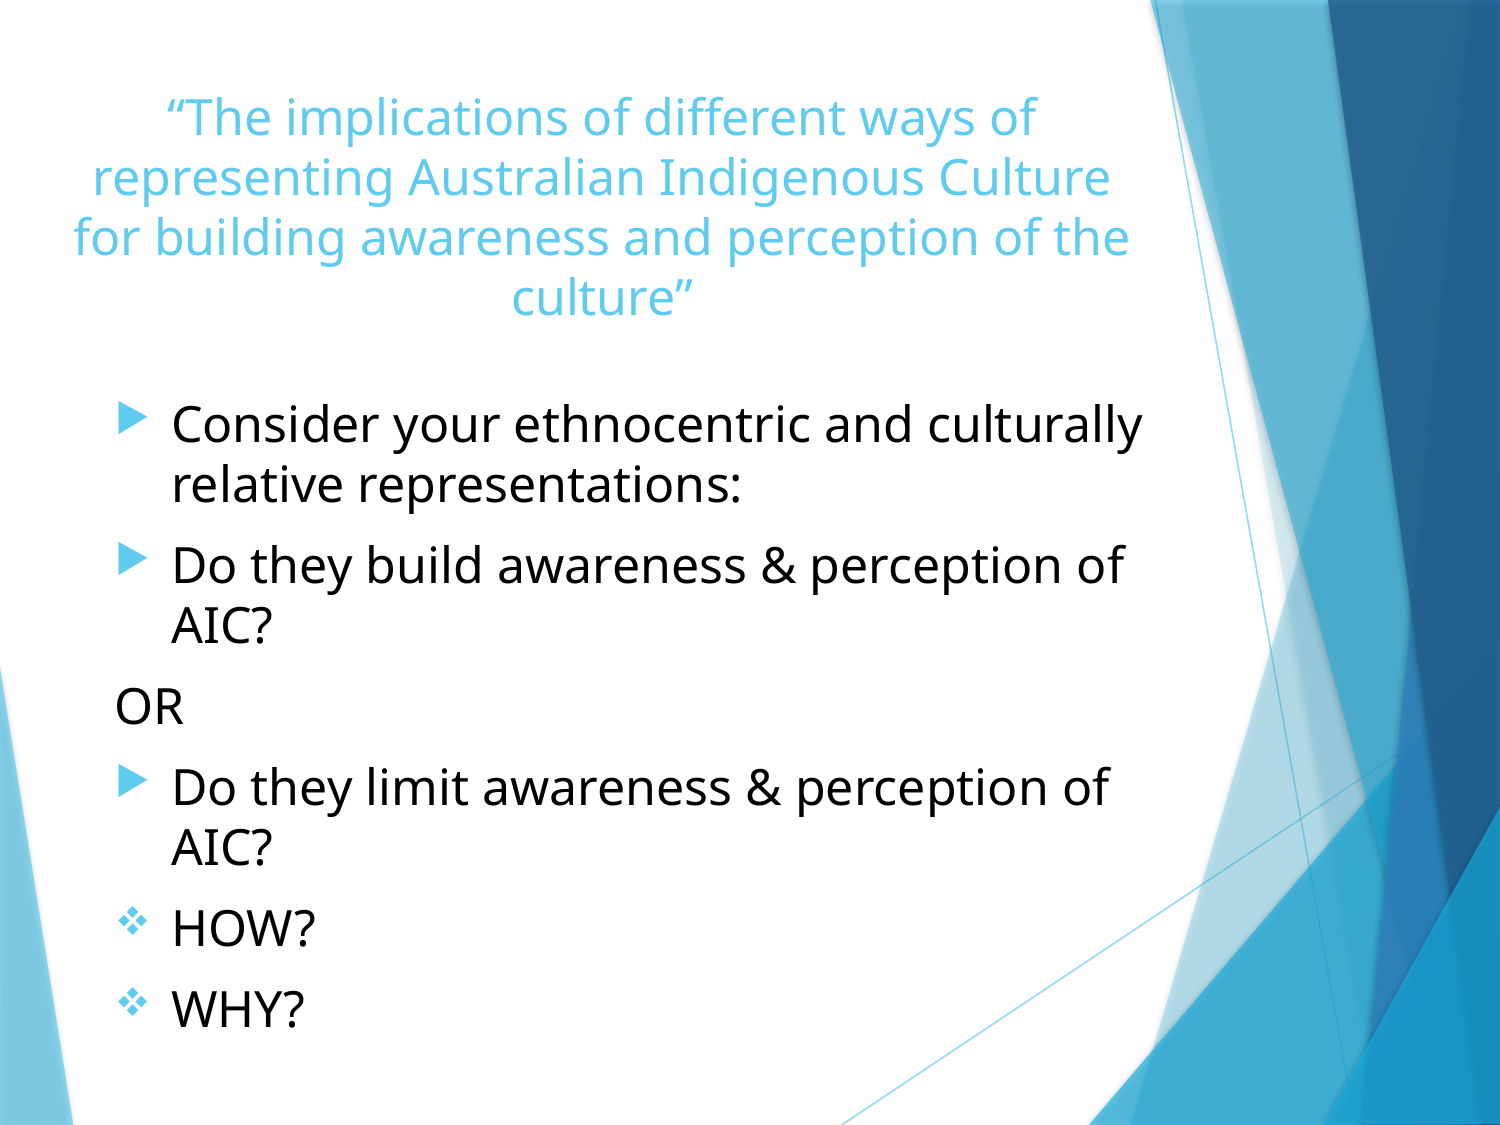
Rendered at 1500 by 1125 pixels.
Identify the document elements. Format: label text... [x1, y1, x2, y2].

title “The implications of different ways of representing Australian Indigenous Culture for building awareness and perception of the culture” [41, 78, 1164, 338]
list Consider your ethnocentric and culturally relative representations: Do they build awareness & perception of AIC? OR Do they limit awareness & perception of AIC? HOW? WHY? [99, 385, 1235, 1022]
